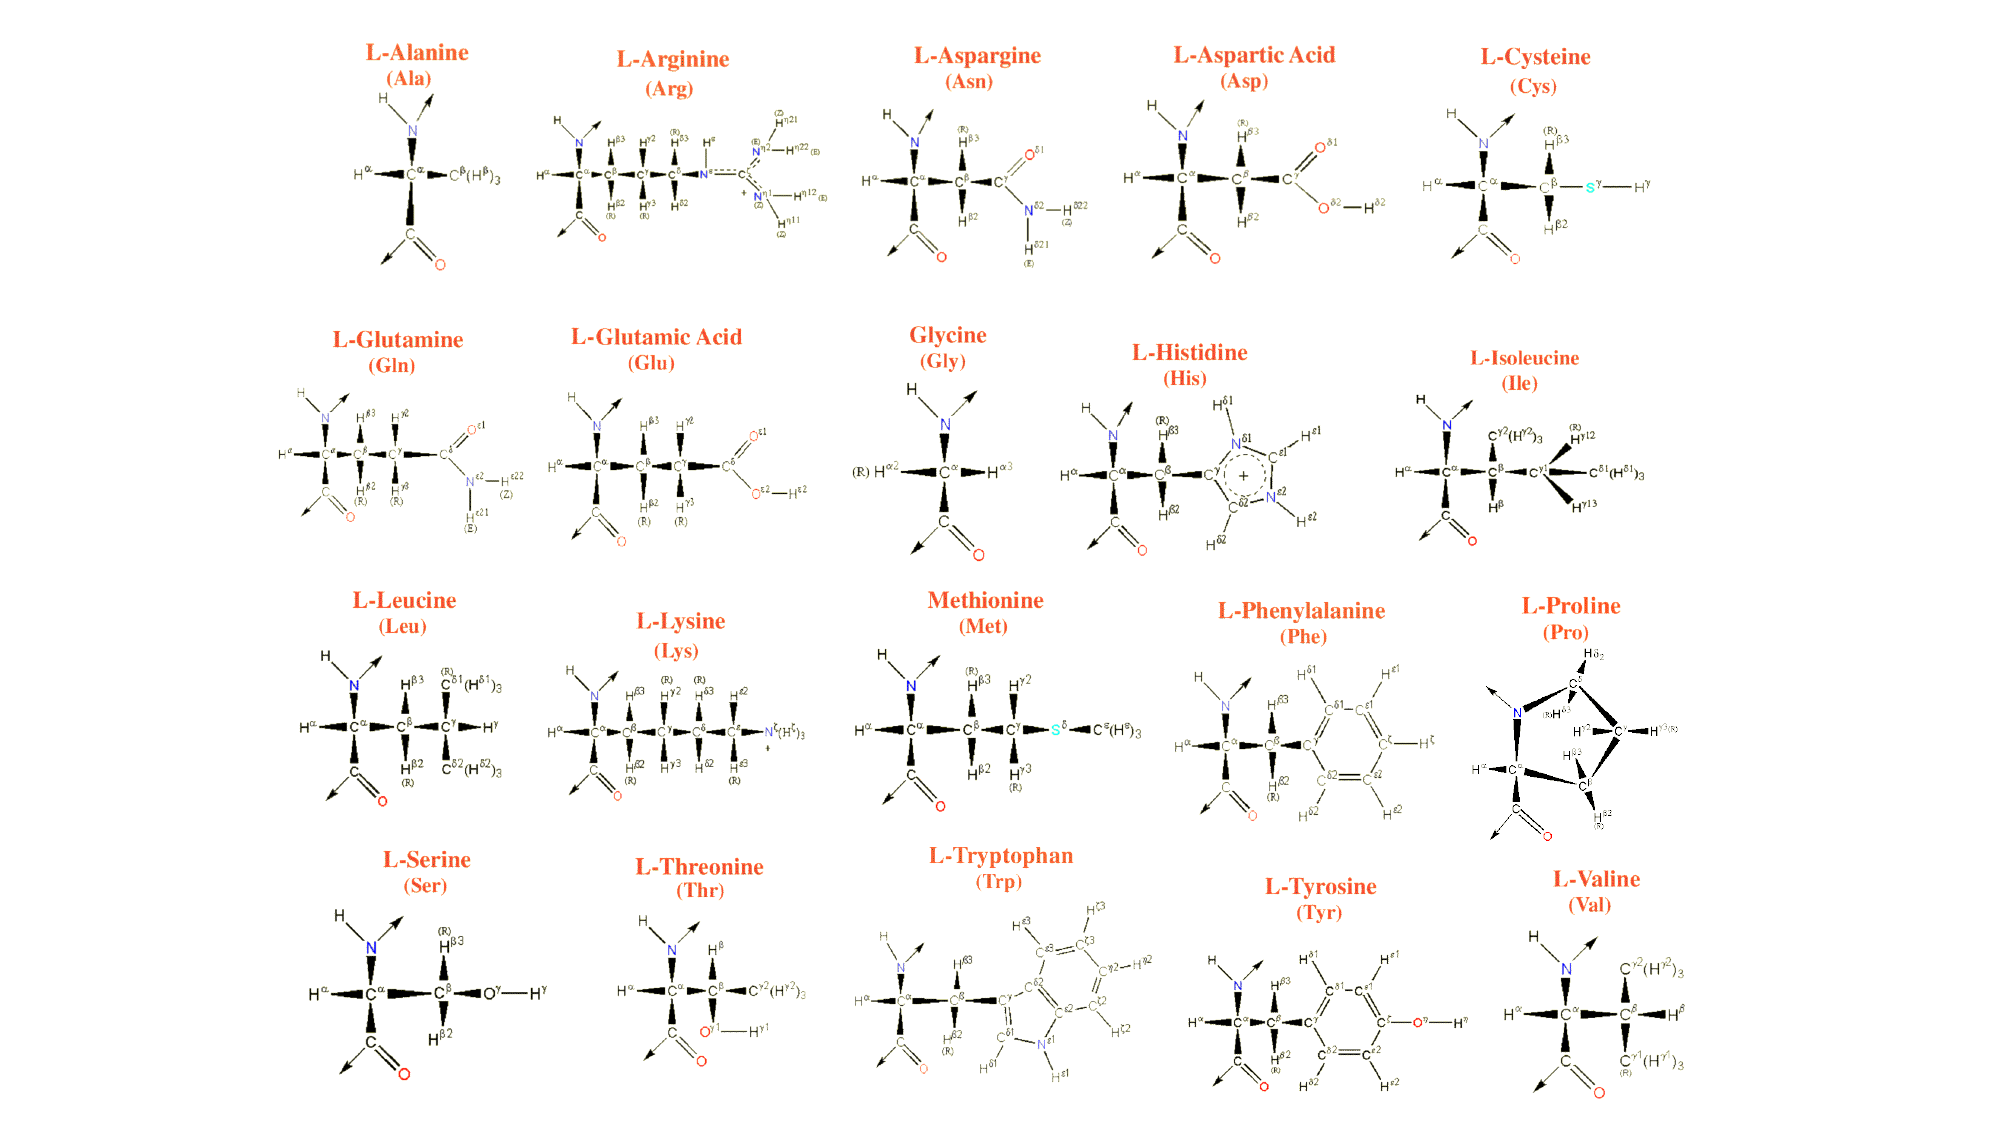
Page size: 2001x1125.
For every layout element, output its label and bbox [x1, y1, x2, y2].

text_box [224, 16, 1775, 1125]
